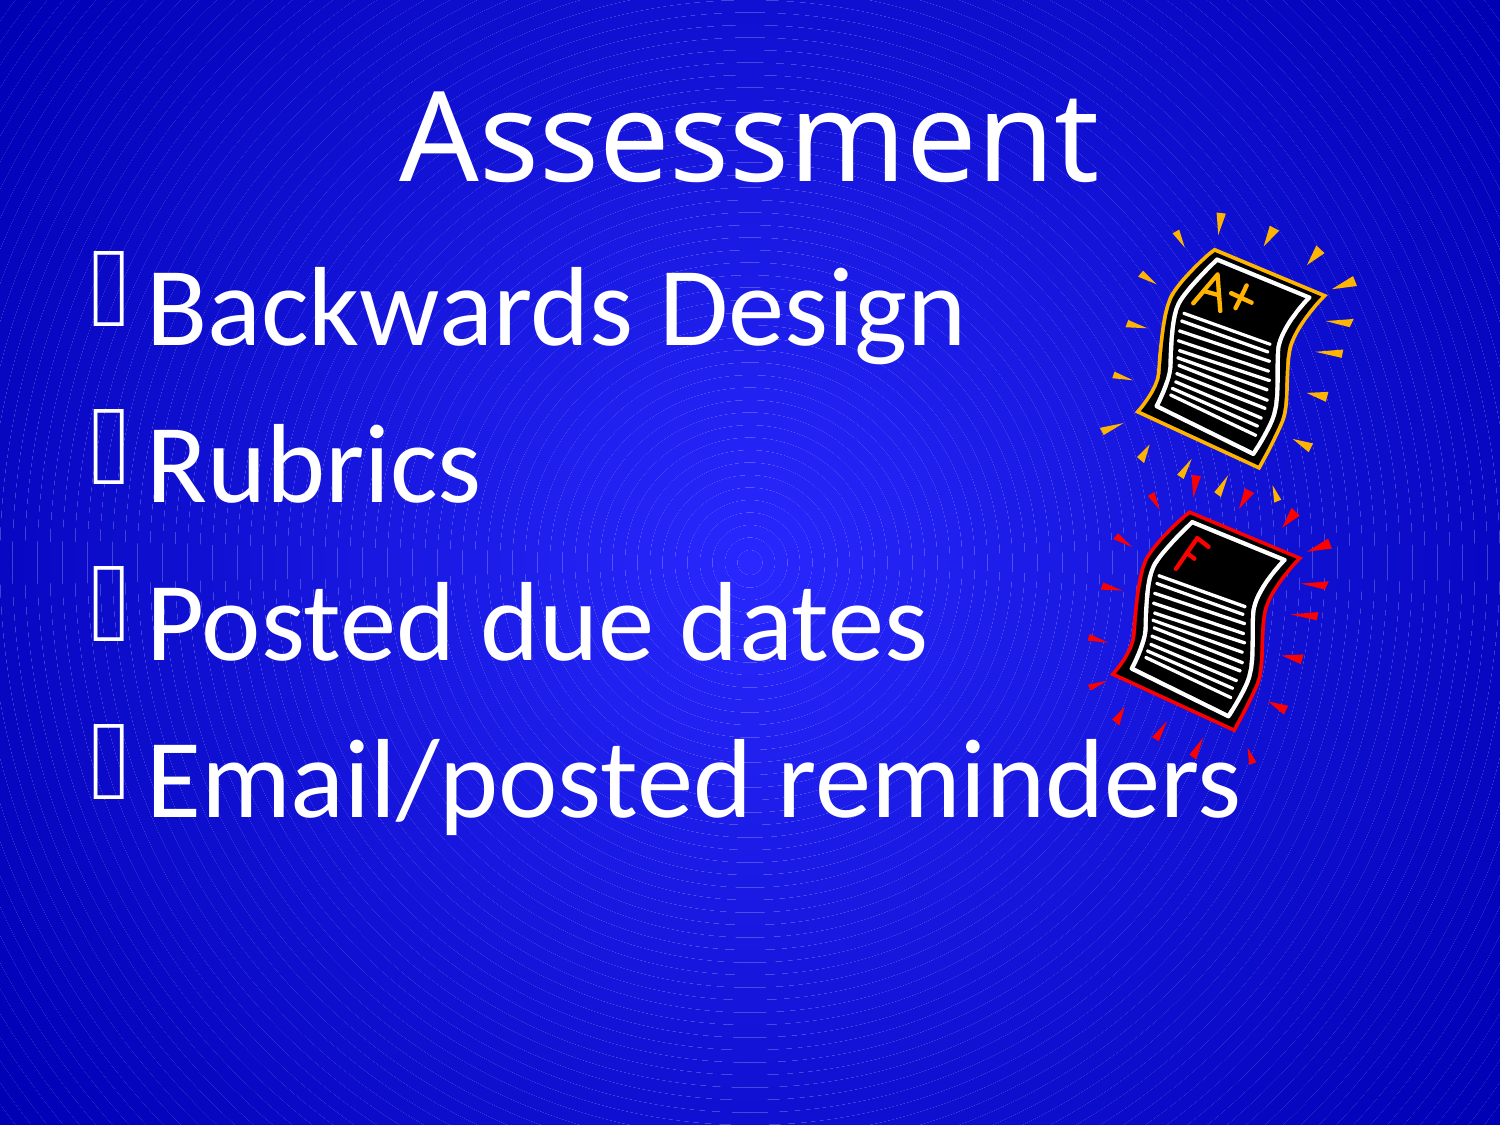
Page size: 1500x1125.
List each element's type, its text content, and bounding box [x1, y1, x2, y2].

title Assessment [0, 37, 1500, 226]
picture [1087, 212, 1358, 766]
list Backwards Design Rubrics Posted due dates Email/posted reminders [74, 224, 1426, 1088]
